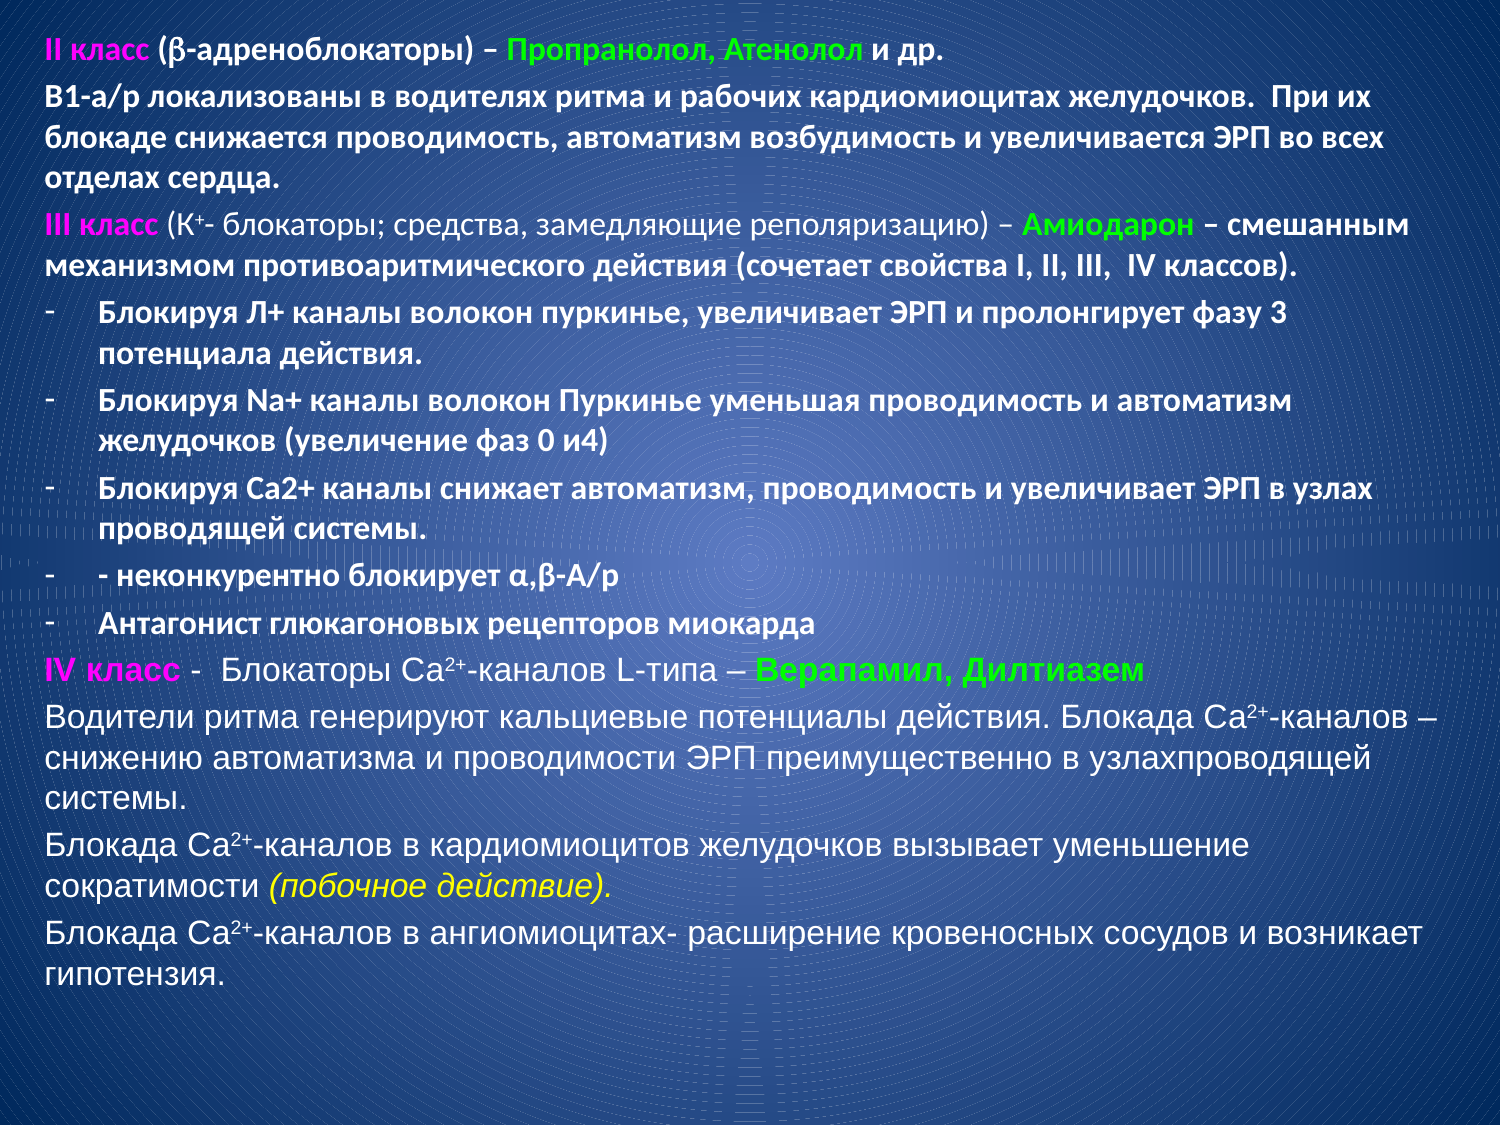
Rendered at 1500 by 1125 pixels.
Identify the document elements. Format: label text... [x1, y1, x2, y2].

list II класс (-адреноблокаторы) – Пропранолол, Атенолол и др. Β1-а/р локализованы в водителях ритма и рабочих кардиомиоцитах желудочков. При их блокаде снижается проводимость, автоматизм возбудимость и увеличивается ЭРП во всех отделах сердца. III класс (К+- блокаторы; средства, замедляющие реполяризацию) – Амиодарон – смешанным механизмом противоаритмического действия (сочетает свойства I, II, III, IV классов). Блокируя Л+ каналы волокон пуркинье, увеличивает ЭРП и пролонгирует фазу 3 потенциала действия. Блокируя Na+ каналы волокон Пуркинье уменьшая проводимость и автоматизм желудочков (увеличение фаз 0 и4) Блокируя Са2+ каналы снижает автоматизм, проводимость и увеличивает ЭРП в узлах проводящей системы. - неконкурентно блокирует α,β-А/р Антагонист глюкагоновых рецепторов миокарда IV класс - Блокаторы Са2+-каналов L-типа – Верапамил, Дилтиазем Водители ритма генерируют кальциевые потенциалы действия. Блокада Са2+-каналов – снижению автоматизма и проводимости ЭРП преимущественно в узлахпроводящей системы. Блокада Са2+-каналов в кардиомиоцитов желудочков вызывает уменьшение сократимости (побочное действие). Блокада Са2+-каналов в ангиомиоцитах- расширение кровеносных сосудов и возникает гипотензия. [29, 19, 1483, 1005]
